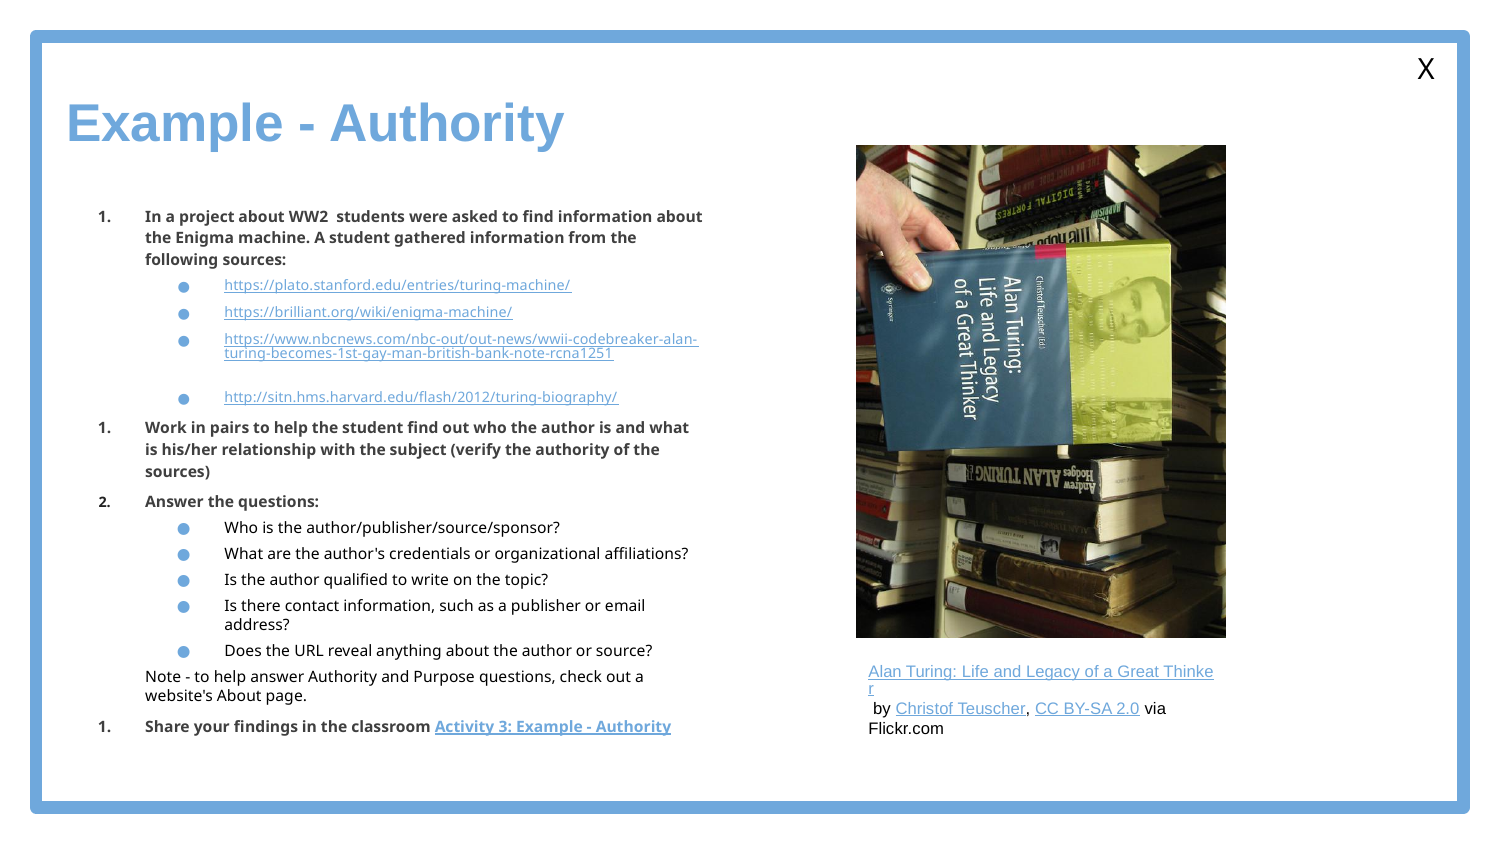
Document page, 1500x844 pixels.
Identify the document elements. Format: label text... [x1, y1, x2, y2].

text_box Alan Turing: Life and Legacy of a Great Thinker by Christof Teuscher, CC BY-SA 2.0 via Flickr.com [853, 646, 1230, 736]
text_box X [1402, 34, 1451, 100]
title Example - Authority [51, 72, 1449, 167]
text_box [36, 36, 1464, 808]
picture [856, 145, 1226, 638]
list In a project about WW2 students were asked to find information about the Enigma machine. A student gathered information from the following sources: https://plato.stanford.edu/entries/turing-machine/ https://brilliant.org/wiki/enigma-machine/ https://www.nbcnews.com/nbc-out/out-news/wwii-codebreaker-alan-turing-becomes-1st-gay-man-british-bank-note-rcna1251 http://sitn.hms.harvard.edu/flash/2012/turing-biography/ Work in pairs to help the student find out who the author is and what is his/her relationship with the subject (verify the authority of the sources) Answer the questions: Who is the author/publisher/source/sponsor? What are the author's credentials or organizational affiliations? Is the author qualified to write on the topic? Is there contact information, such as a publisher or email address? Does the URL reveal anything about the author or source? Note - to help answer Authority and Purpose questions, check out a website's About page. Share your findings in the classroom Activity 3: Example - Authority [51, 189, 719, 750]
